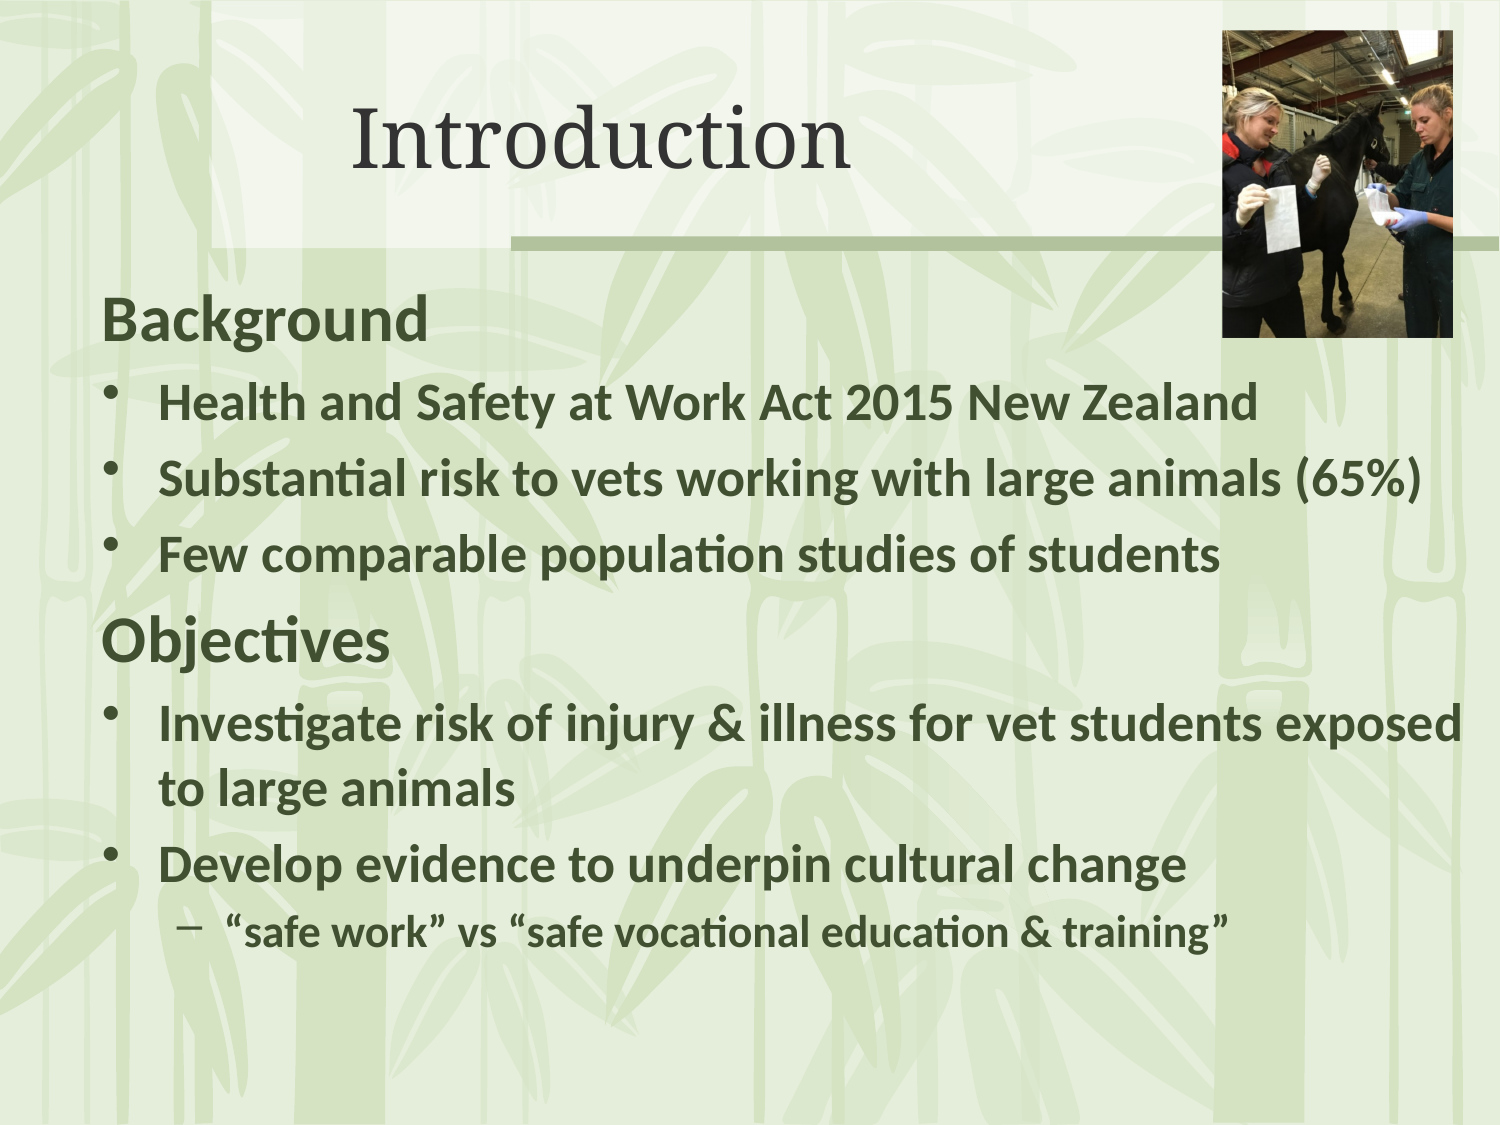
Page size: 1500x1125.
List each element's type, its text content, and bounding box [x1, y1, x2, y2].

list Background Health and Safety at Work Act 2015 New Zealand Substantial risk to vets working with large animals (65%) Few comparable population studies of students Objectives Investigate risk of injury & illness for vet students exposed to large animals Develop evidence to underpin cultural change “safe work” vs “safe vocational education & training” [86, 231, 1500, 1083]
title Introduction [0, 78, 1178, 192]
picture [1183, 31, 1492, 338]
